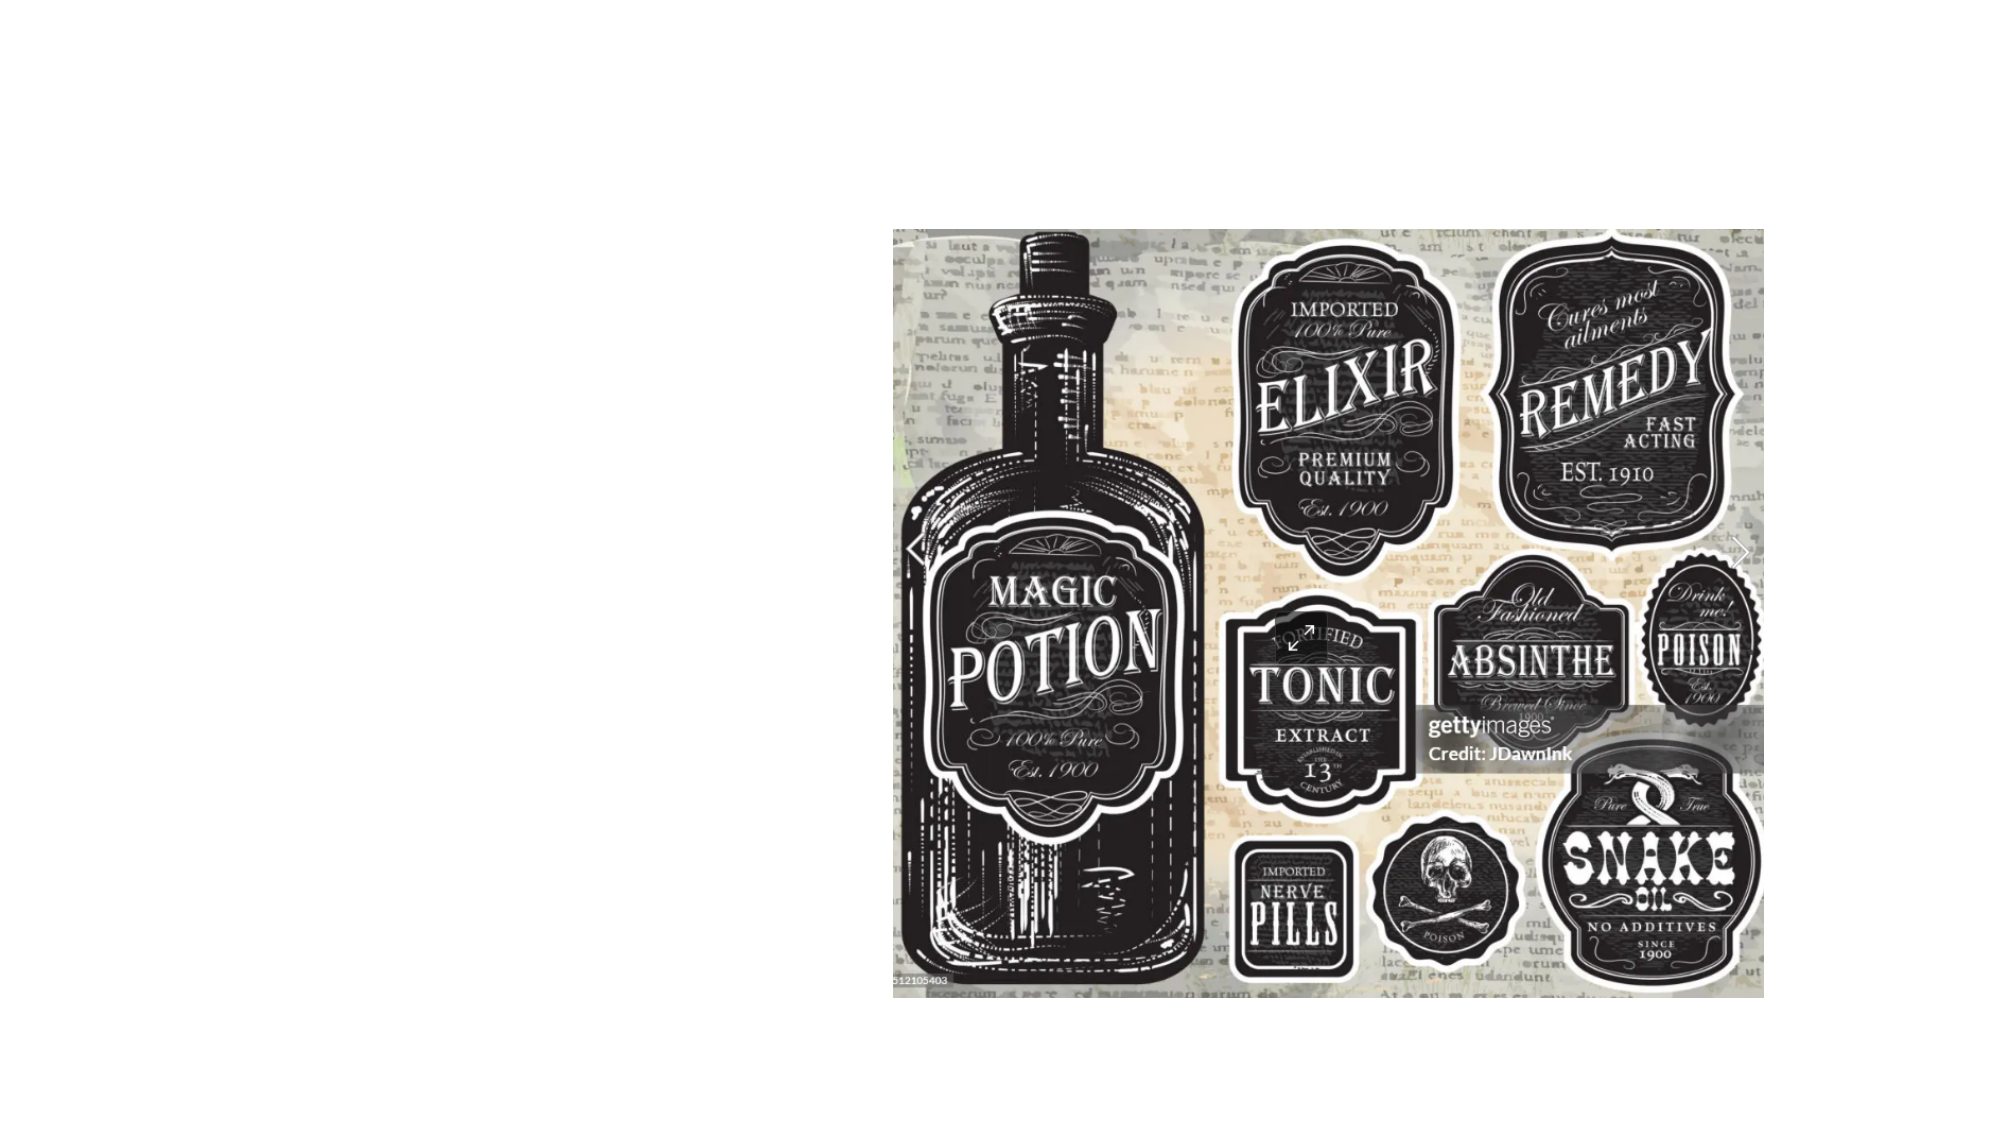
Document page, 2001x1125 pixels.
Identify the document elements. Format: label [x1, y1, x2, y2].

picture [892, 229, 1765, 998]
